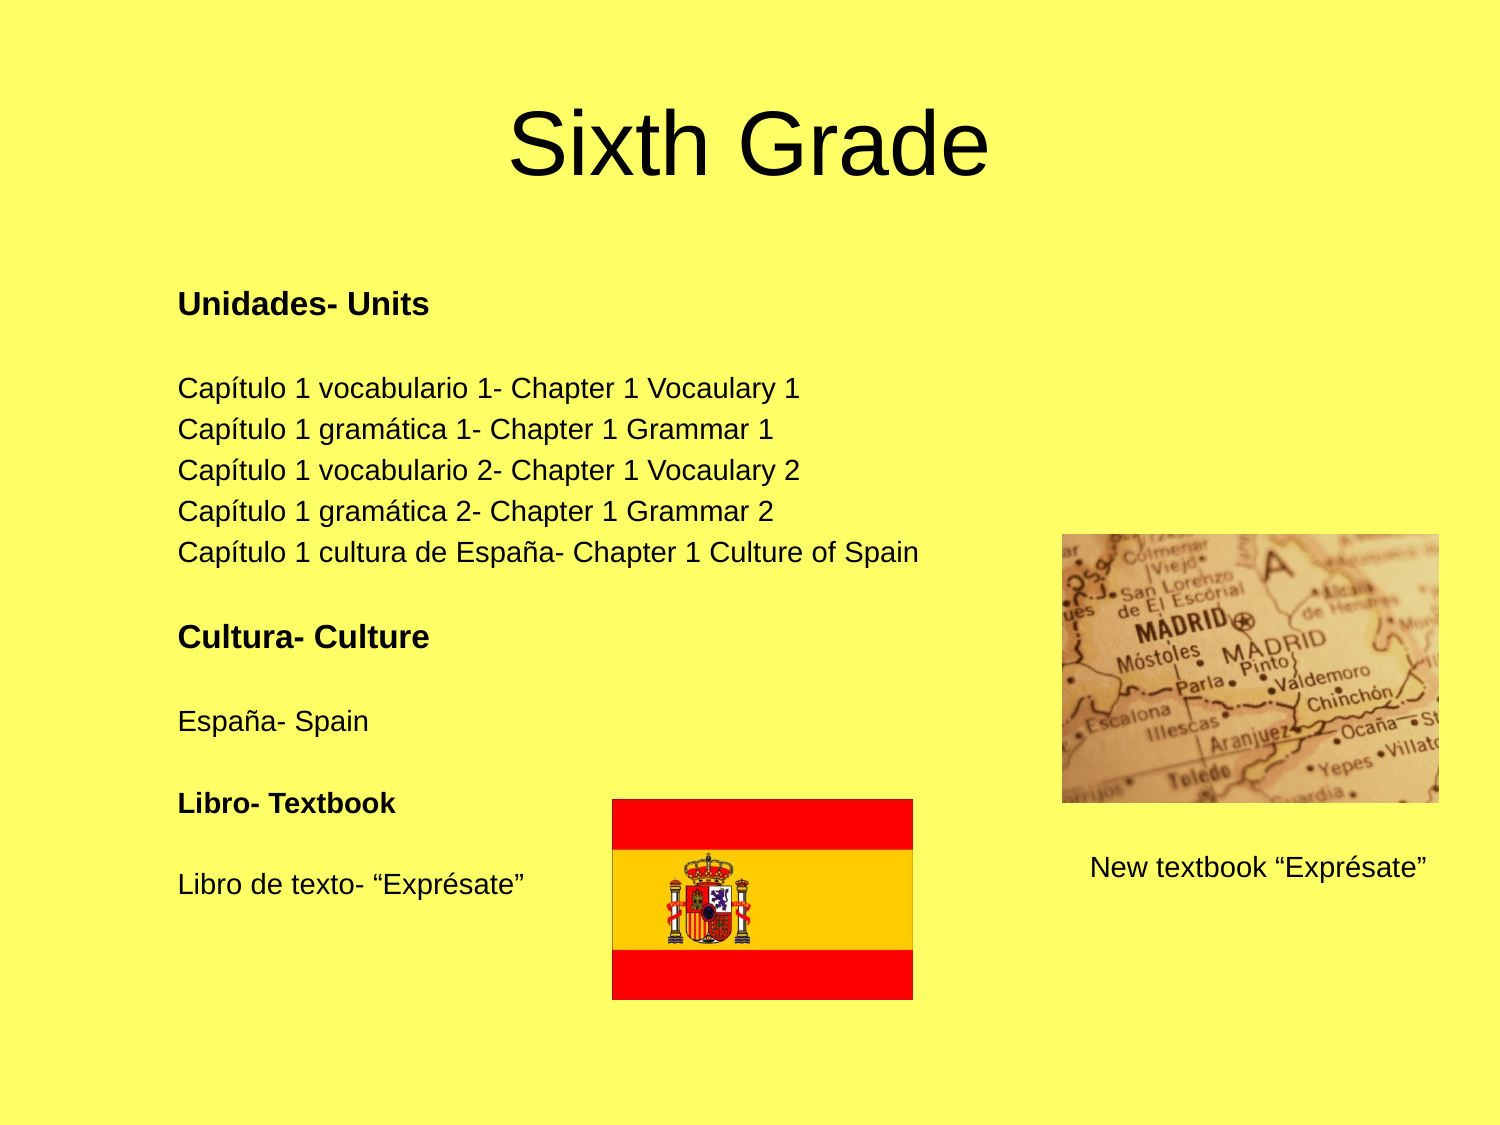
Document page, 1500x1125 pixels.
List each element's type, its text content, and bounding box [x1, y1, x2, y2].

text_box New textbook “Exprésate” [1074, 841, 1446, 891]
title Sixth Grade [75, 45, 1425, 233]
picture [1062, 533, 1439, 803]
picture [612, 799, 913, 1001]
list Unidades- Units Capítulo 1 vocabulario 1- Chapter 1 Vocaulary 1 Capítulo 1 gramática 1- Chapter 1 Grammar 1 Capítulo 1 vocabulario 2- Chapter 1 Vocaulary 2 Capítulo 1 gramática 2- Chapter 1 Grammar 2 Capítulo 1 cultura de España- Chapter 1 Culture of Spain Cultura- Culture España- Spain Libro- Textbook Libro de texto- “Exprésate” [162, 275, 1338, 950]
